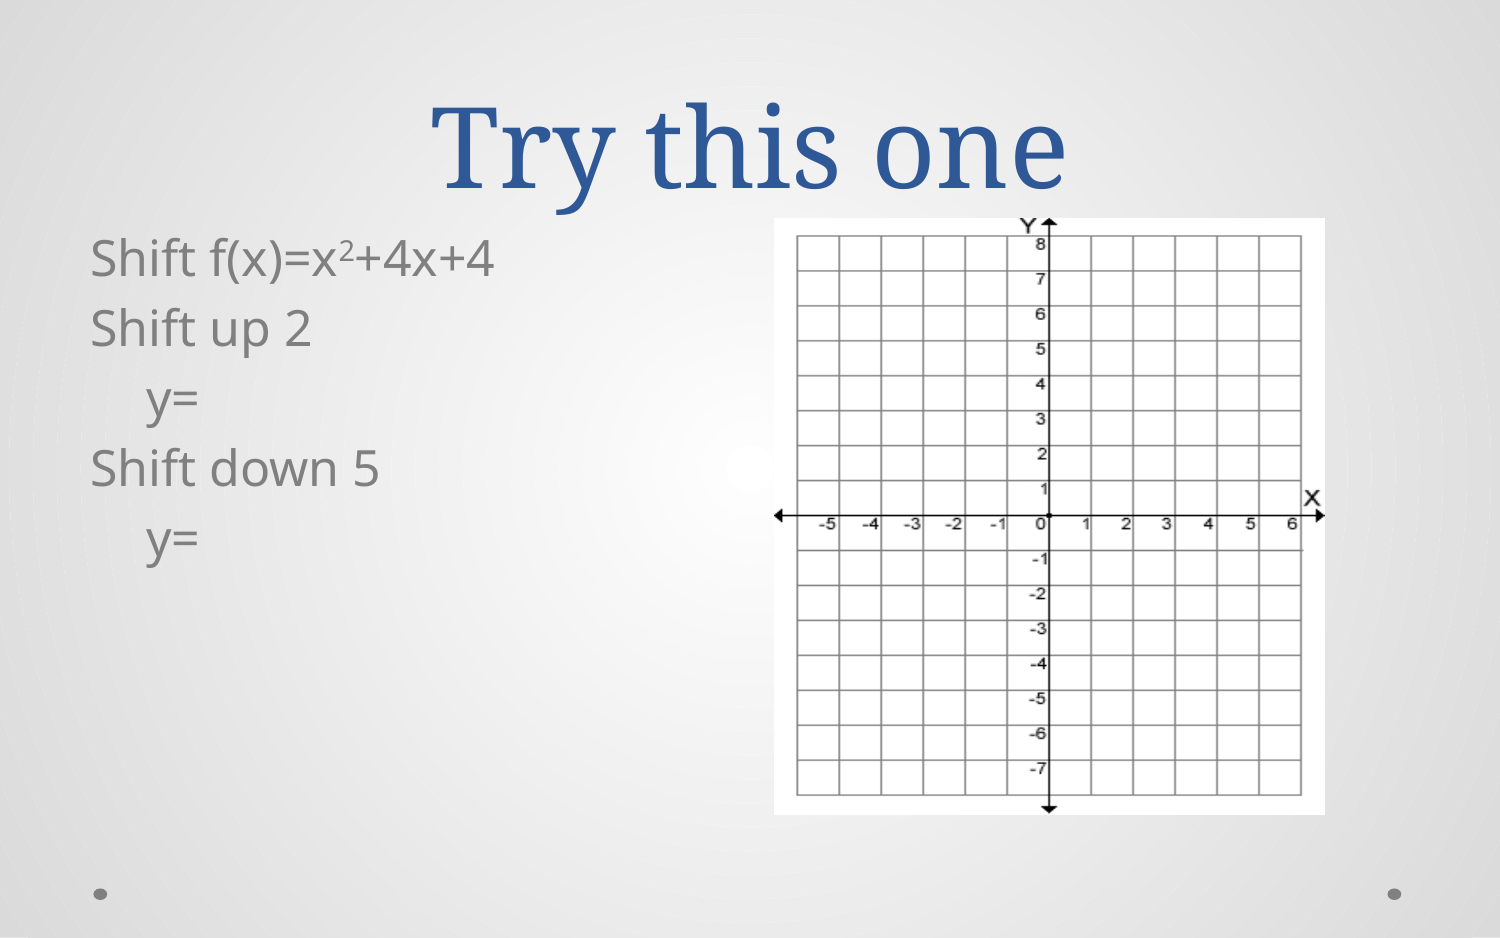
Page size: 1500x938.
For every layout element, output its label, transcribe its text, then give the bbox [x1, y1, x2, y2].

list Shift f(x)=x2+4x+4 Shift up 2 y= Shift down 5 y= [75, 218, 1425, 838]
picture [774, 218, 1325, 816]
title Try this one [75, 0, 1425, 218]
